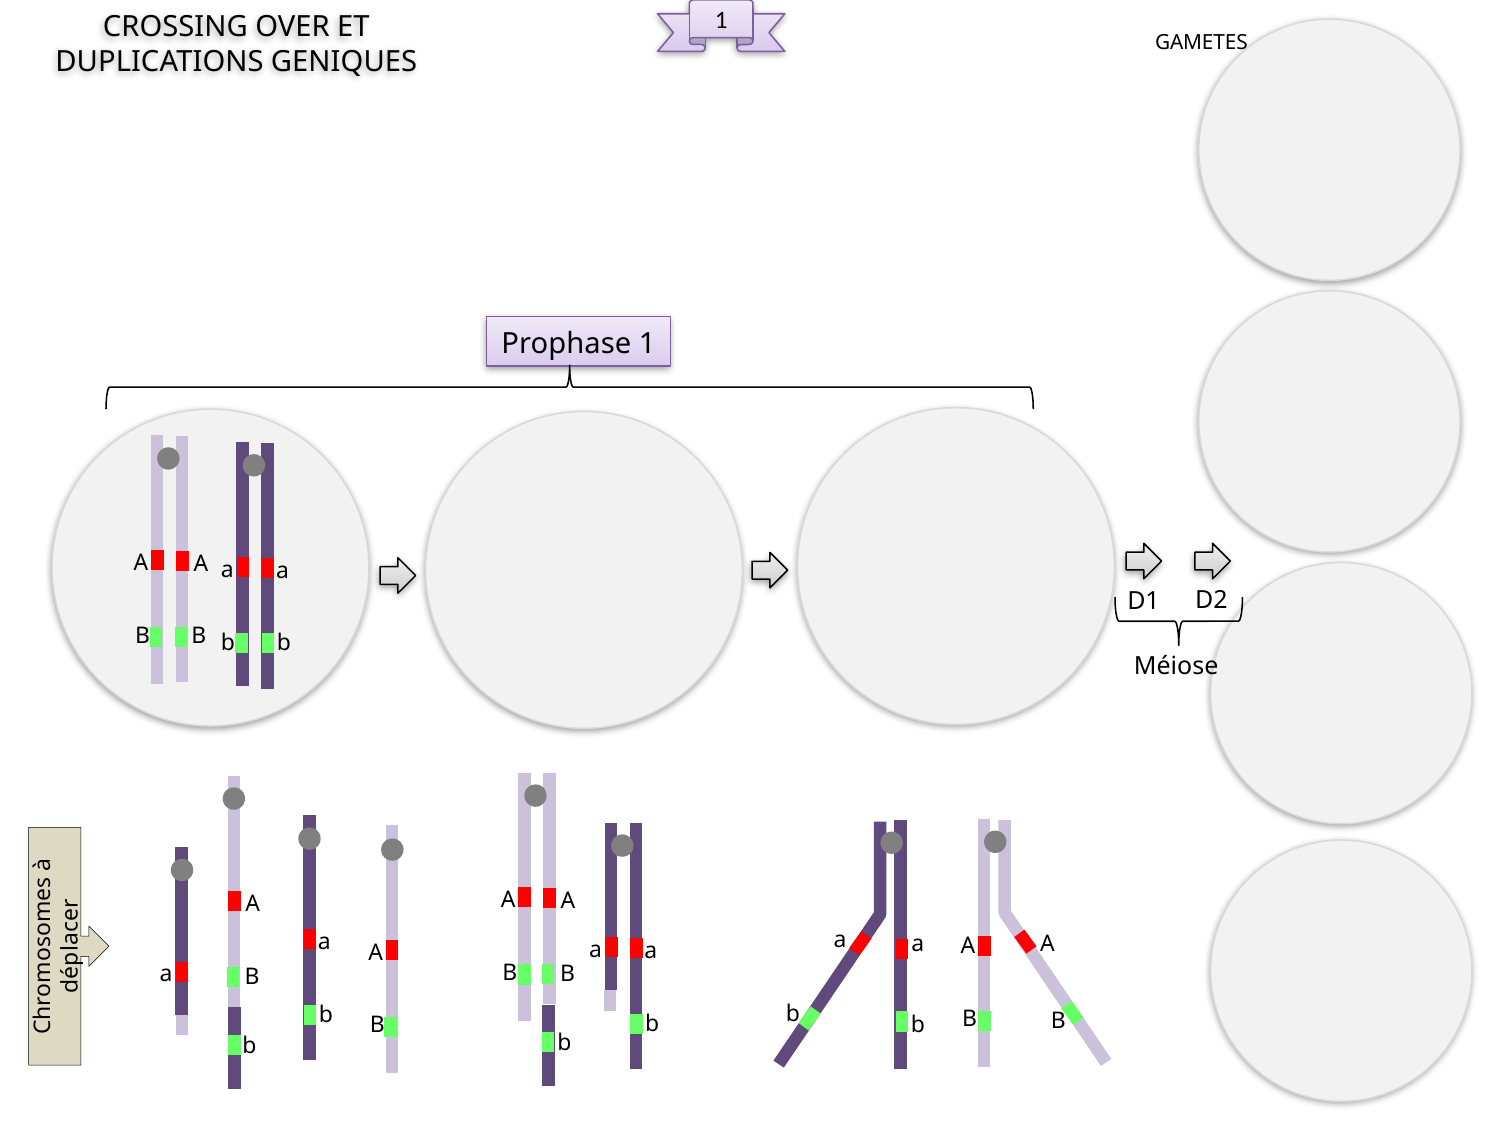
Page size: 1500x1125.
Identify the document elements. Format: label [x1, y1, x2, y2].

text_box [593, 822, 674, 1070]
text_box [222, 776, 274, 1090]
text_box [485, 772, 589, 1087]
text_box [770, 820, 940, 1069]
text_box [0, 0, 1473, 1102]
text_box [118, 435, 222, 684]
text_box [353, 824, 404, 1074]
text_box [945, 818, 1107, 1067]
text_box [298, 814, 347, 1061]
text_box [205, 442, 305, 689]
text_box [144, 846, 194, 1036]
